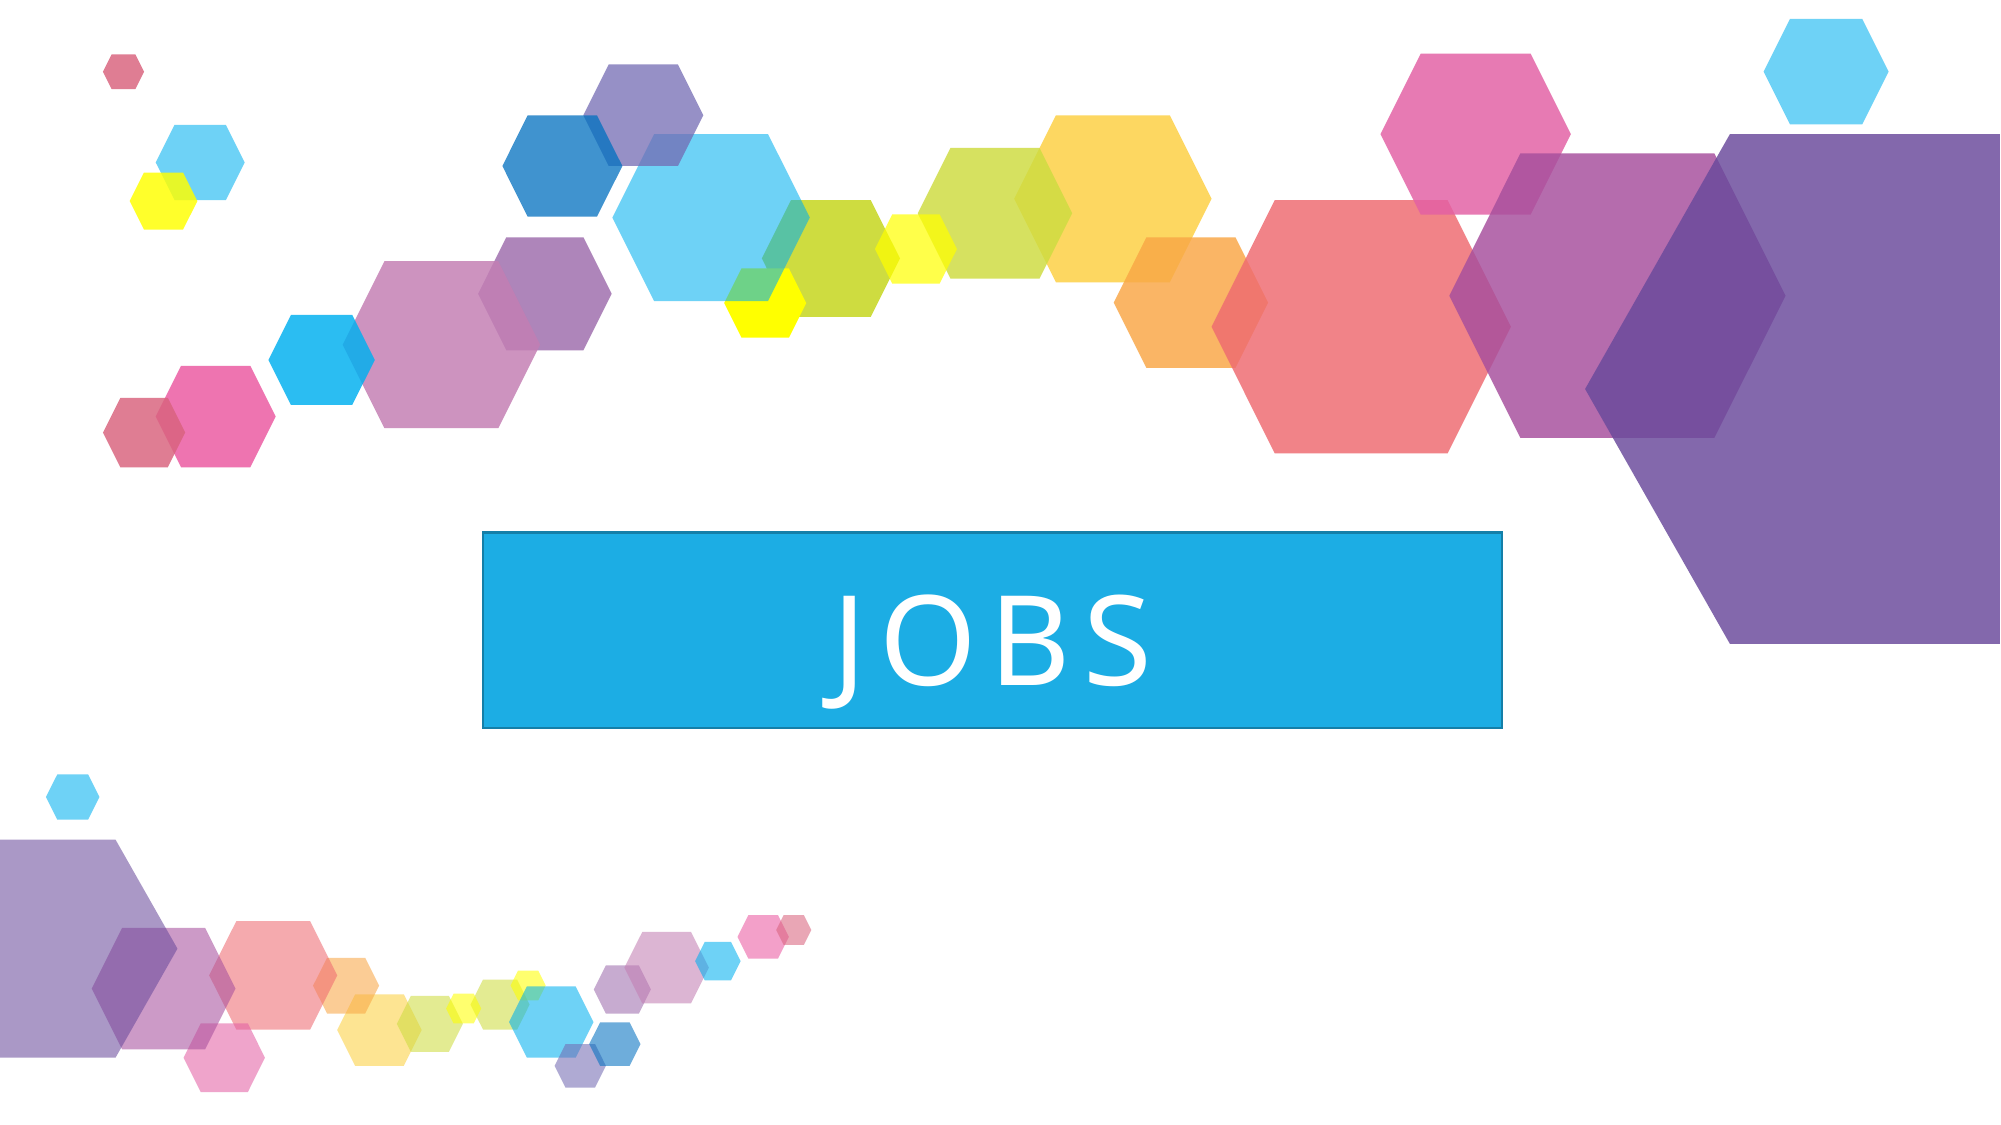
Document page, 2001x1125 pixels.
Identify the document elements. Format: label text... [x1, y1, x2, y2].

title JOBS [482, 531, 1503, 729]
